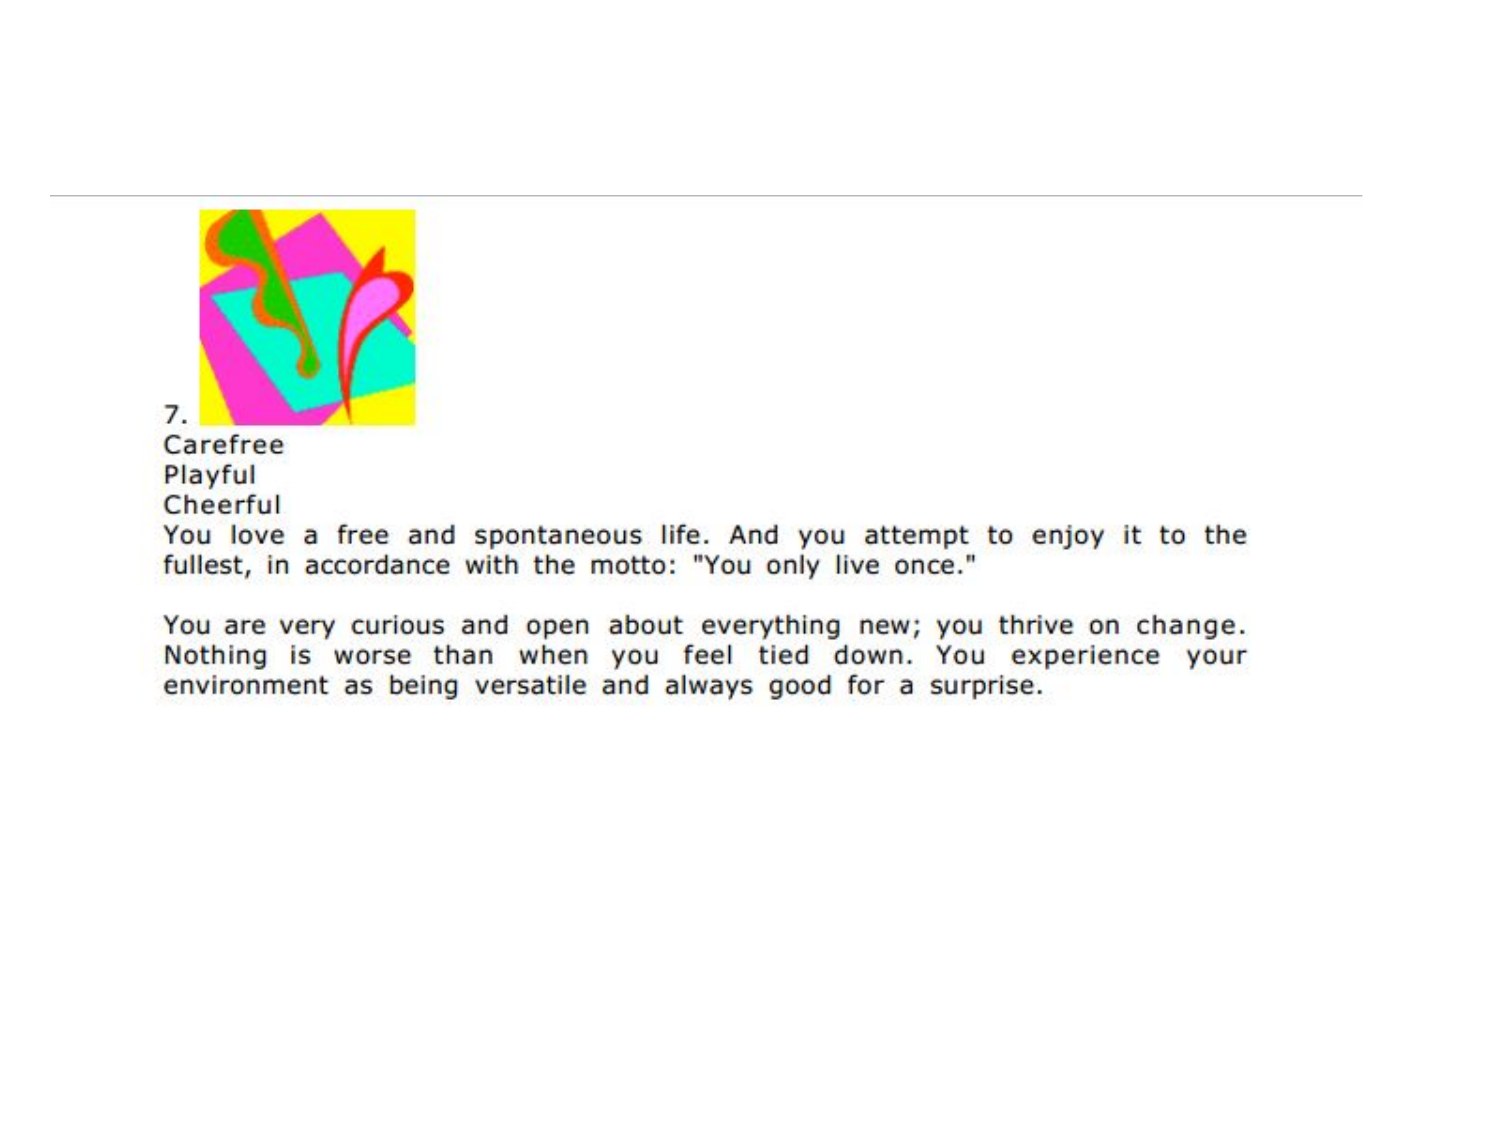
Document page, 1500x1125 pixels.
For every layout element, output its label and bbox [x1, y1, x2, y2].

picture [49, 195, 1363, 721]
